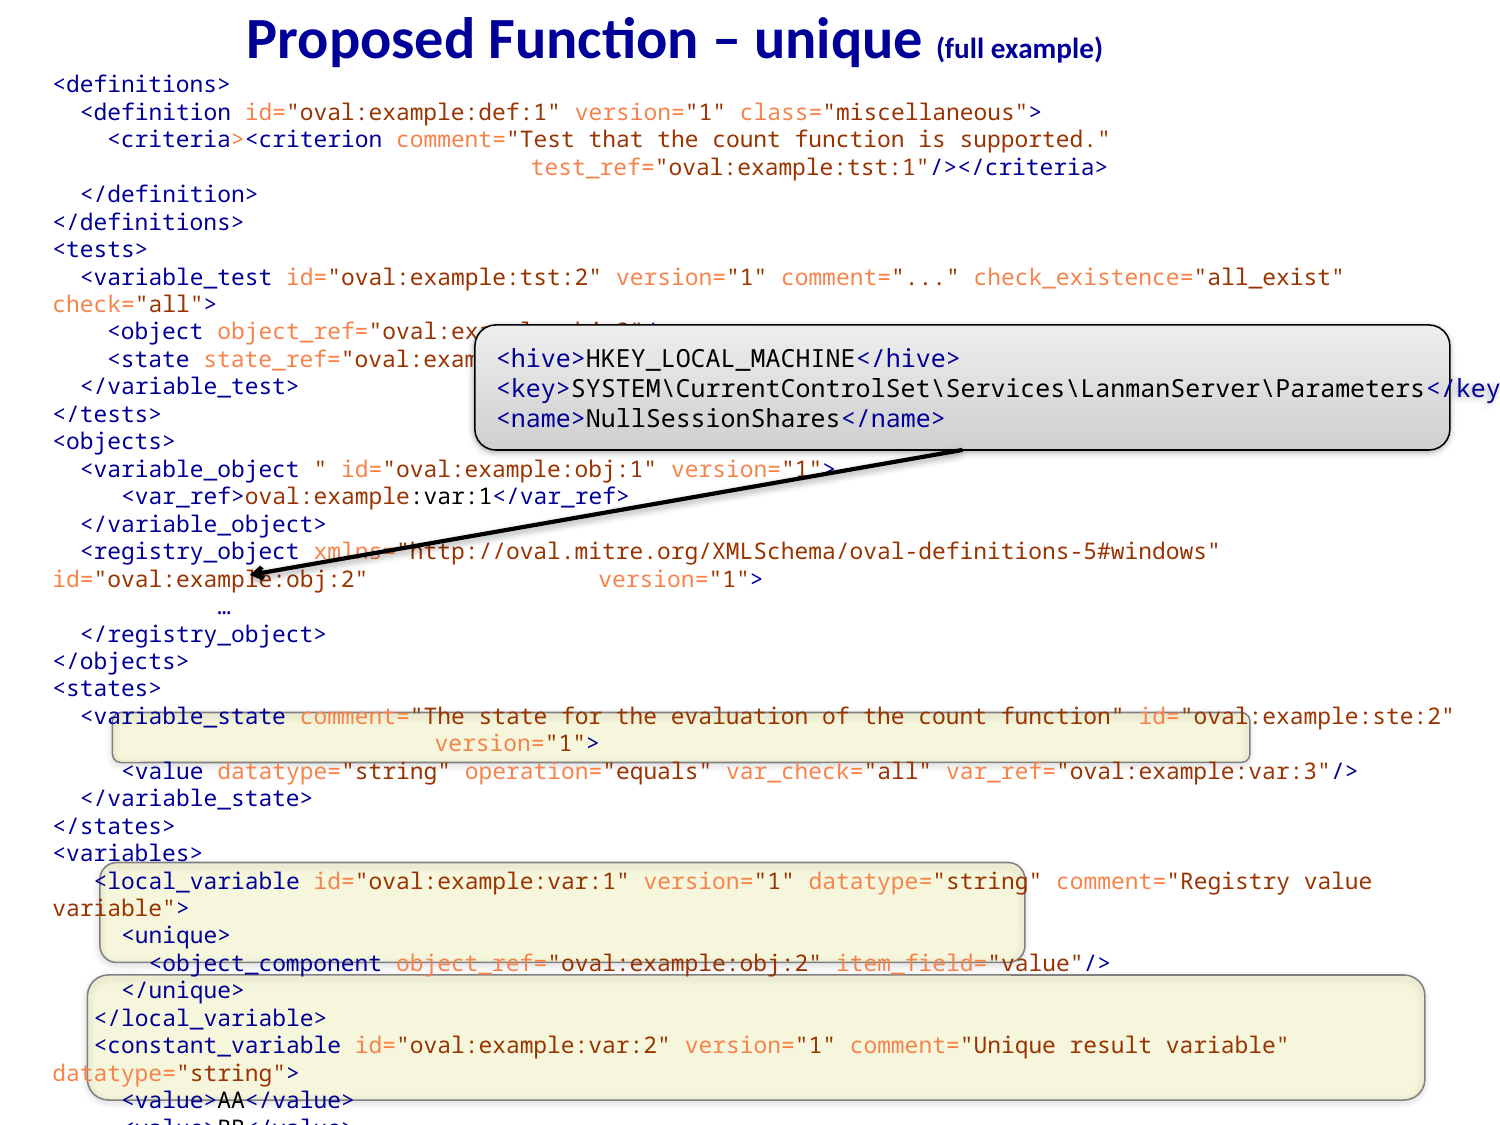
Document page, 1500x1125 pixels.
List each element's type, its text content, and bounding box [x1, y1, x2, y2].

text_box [249, 324, 1451, 576]
text_box <definitions> <definition id="oval:example:def:1" version="1" class="miscellaneous"> <criteria><criterion comment="Test that the count function is supported." test_ref="oval:example:tst:1"/></criteria> </definition> </definitions> <tests> <variable_test id="oval:example:tst:2" version="1" comment="..." check_existence="all_exist" check="all"> <object object_ref="oval:example:obj:2"/> <state state_ref="oval:example:ste:2"/> </variable_test> </tests> <objects> <variable_object " id="oval:example:obj:1" version="1"> <var_ref>oval:example:var:1</var_ref> </variable_object> <registry_object xmlns="http://oval.mitre.org/XMLSchema/oval-definitions-5#windows" id="oval:example:obj:2" version="1"> … </registry_object> </objects> <states> <variable_state comment="The state for the evaluation of the count function" id="oval:example:ste:2" version="1"> <value datatype="string" operation="equals" var_check="all" var_ref="oval:example:var:3"/> </variable_state> </states> <variables> <local_variable id="oval:example:var:1" version="1" datatype="string" comment="Registry value variable"> <unique> <object_component object_ref="oval:example:obj:2" item_field="value"/> </unique> </local_variable> <constant_variable id="oval:example:var:2" version="1" comment="Unique result variable" datatype="string"> <value>AA</value> <value>BB</value> </constant_variable> </variables> [37, 62, 1475, 1125]
title Proposed Function – unique (full example) [87, 0, 1263, 62]
